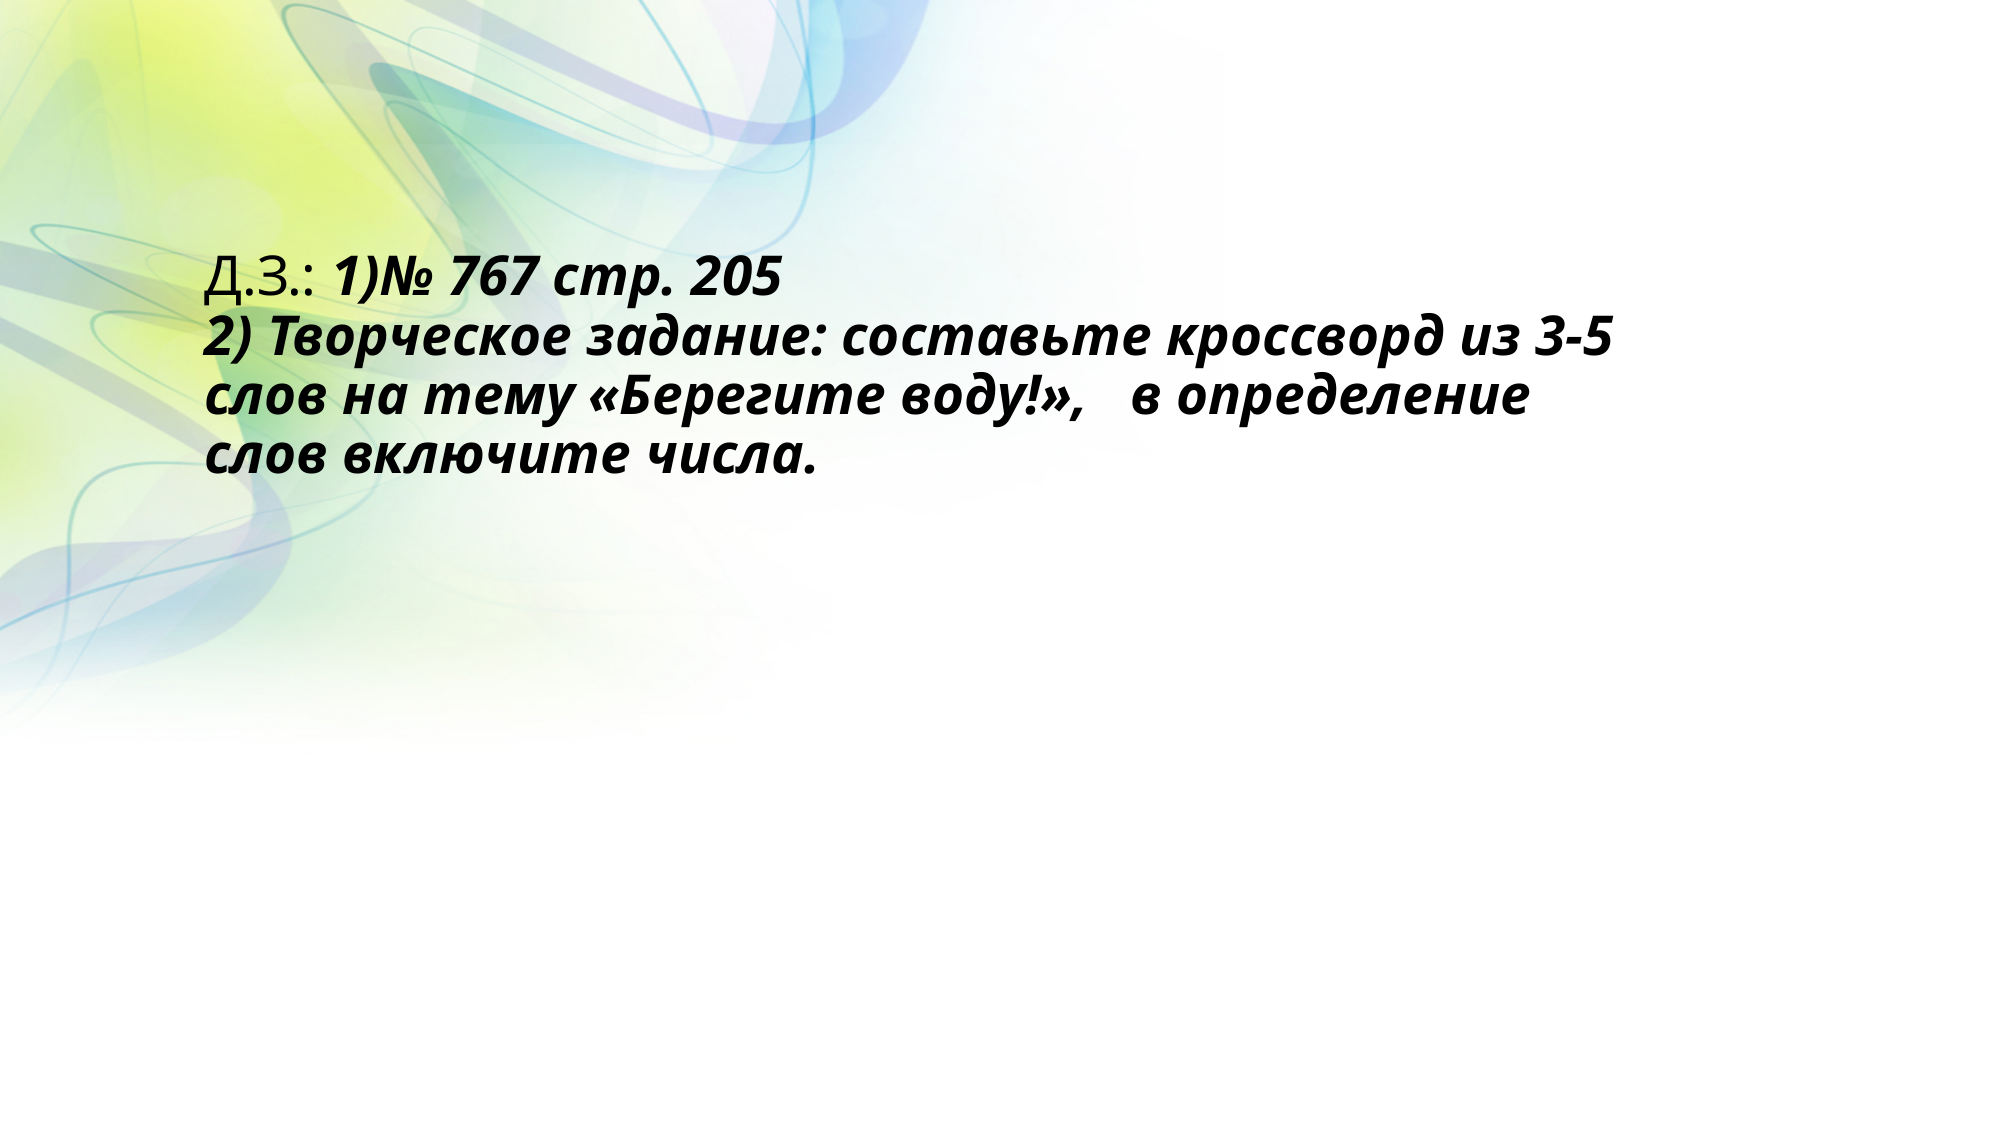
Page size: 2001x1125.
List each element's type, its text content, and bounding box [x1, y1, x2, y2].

title Д.З.: 1)№ 767 стр. 205 2) Творческое задание: составьте кроссворд из 3-5 слов на тему «Берегите воду!», в определение слов включите числа. [189, 237, 1638, 563]
picture [0, 0, 2001, 1125]
